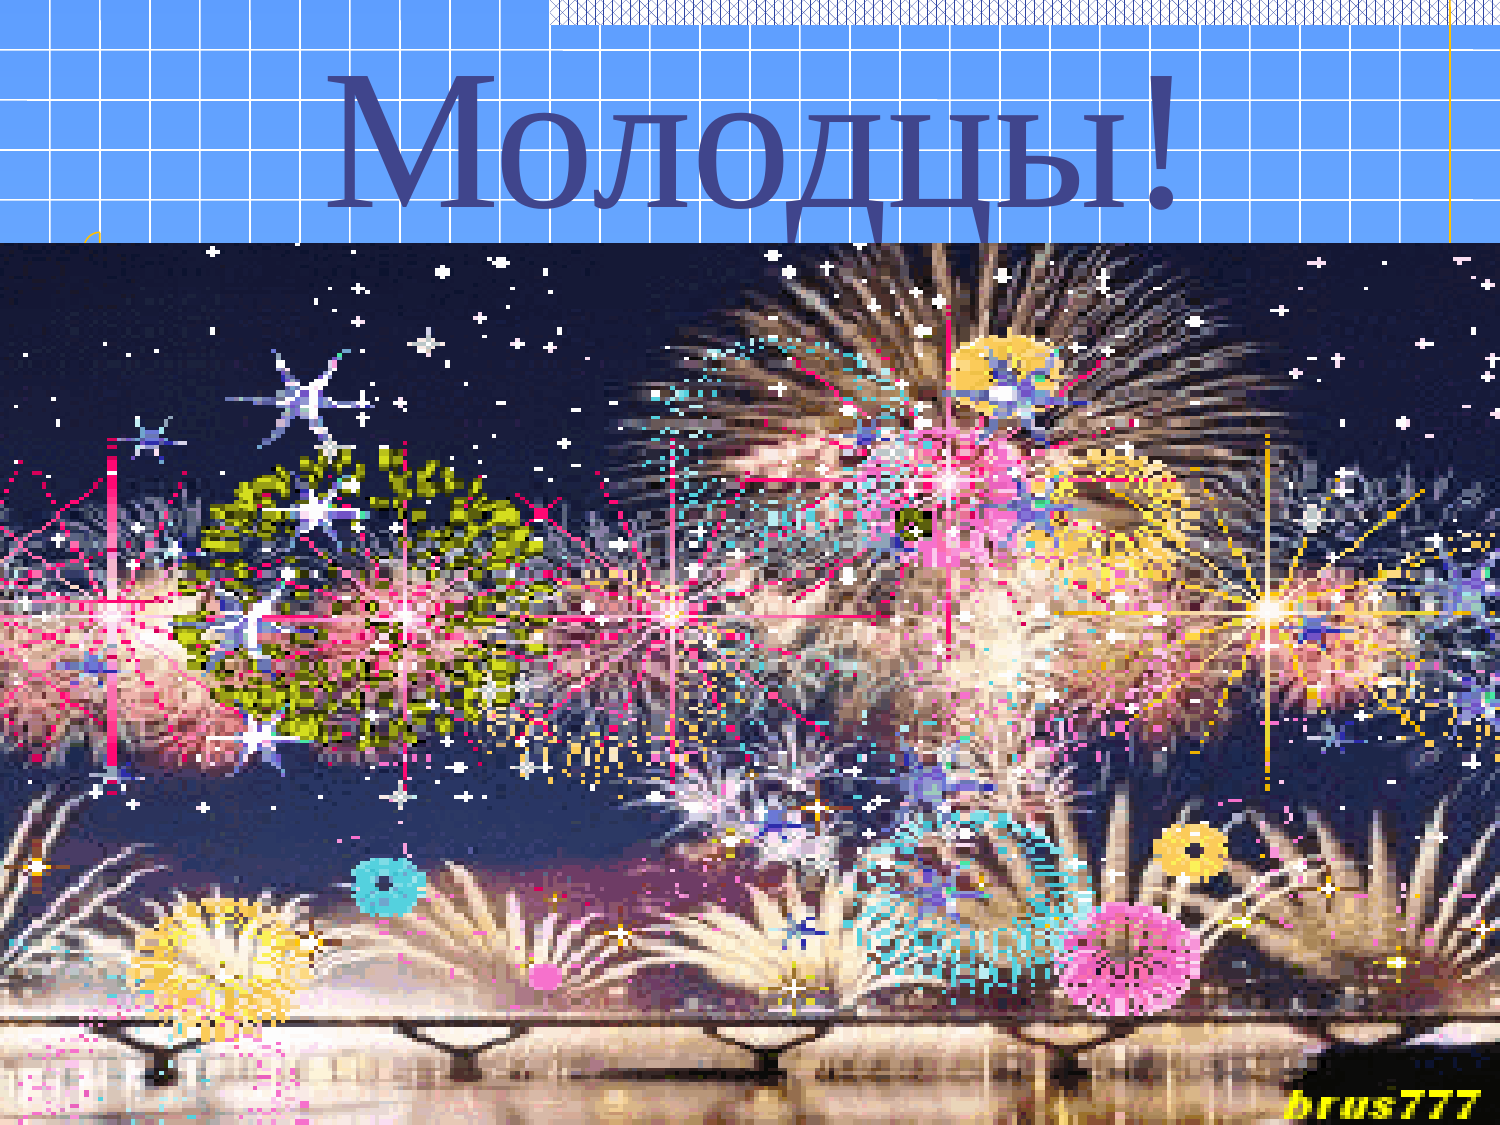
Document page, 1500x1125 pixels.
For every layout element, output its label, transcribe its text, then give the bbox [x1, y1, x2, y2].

text_box Молодцы! [0, 0, 1500, 243]
picture [0, 243, 1500, 1125]
